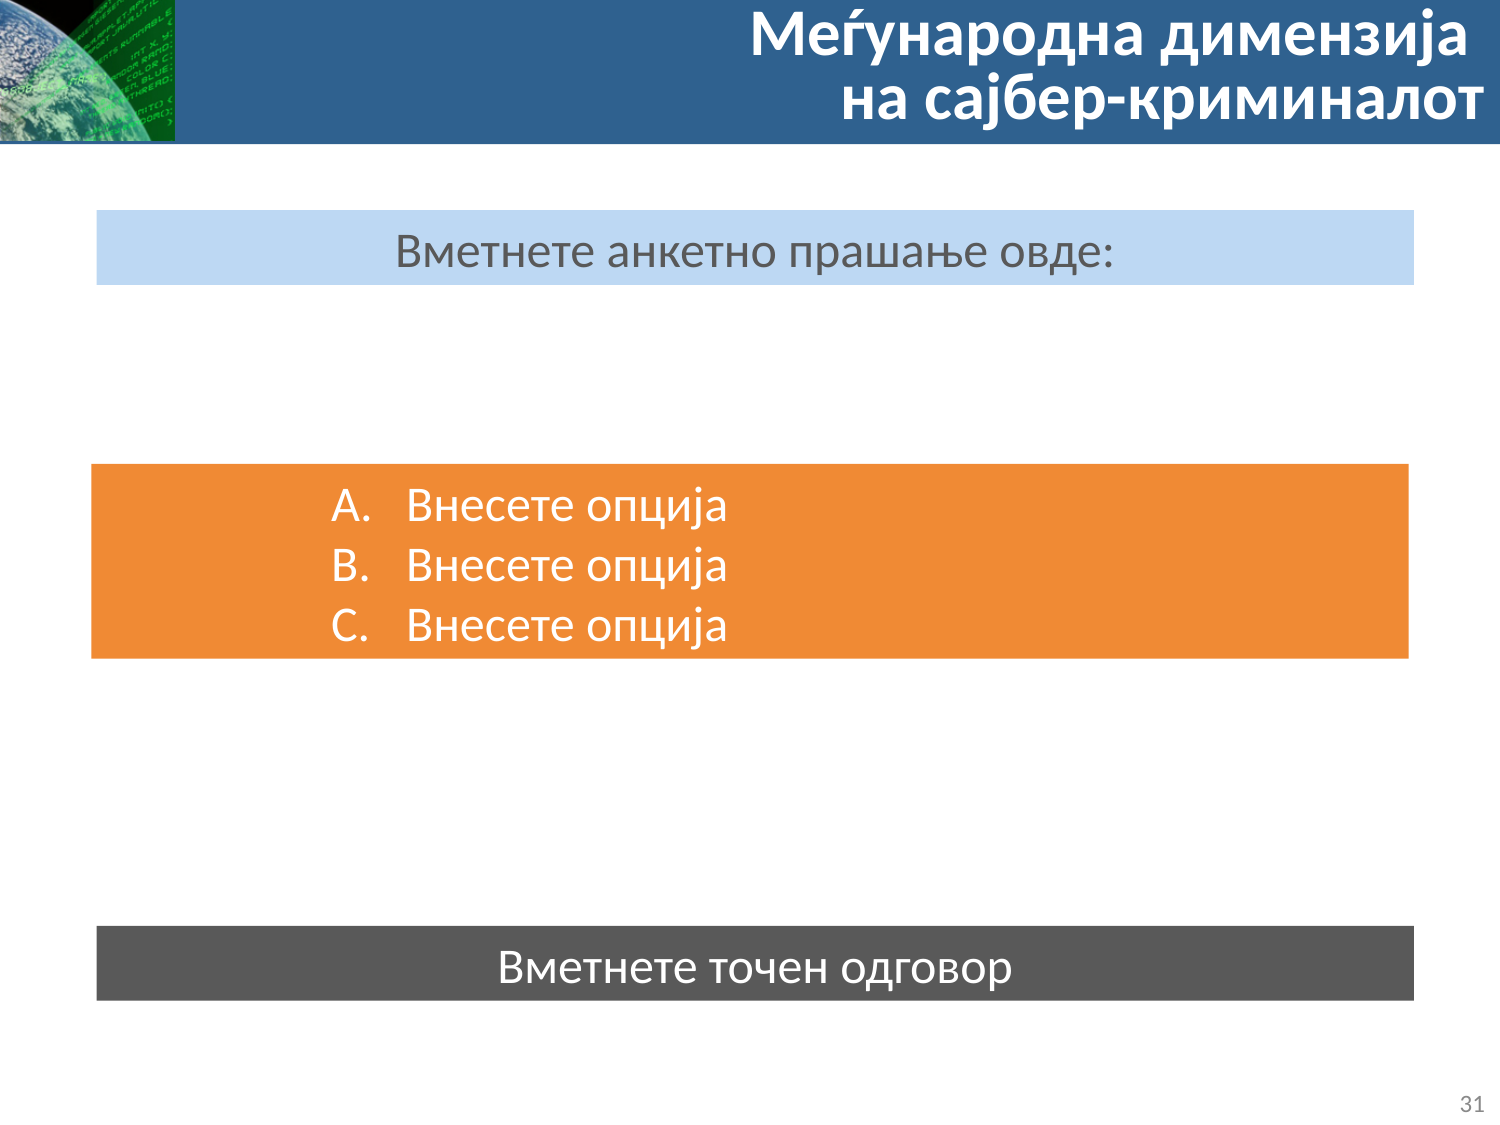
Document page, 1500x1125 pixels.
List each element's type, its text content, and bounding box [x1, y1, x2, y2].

text_box Вметнете анкетно прашање овде: [96, 210, 1414, 285]
text_box Внесете опција Внесете опција Внесете опција [91, 463, 1409, 659]
slide_number 31 [1149, 1079, 1500, 1125]
text_box Вметнете точен одговор [96, 925, 1414, 1001]
text_box Меѓународна димензија на сајбер-криминалот [177, 0, 1500, 146]
picture [0, 0, 175, 141]
